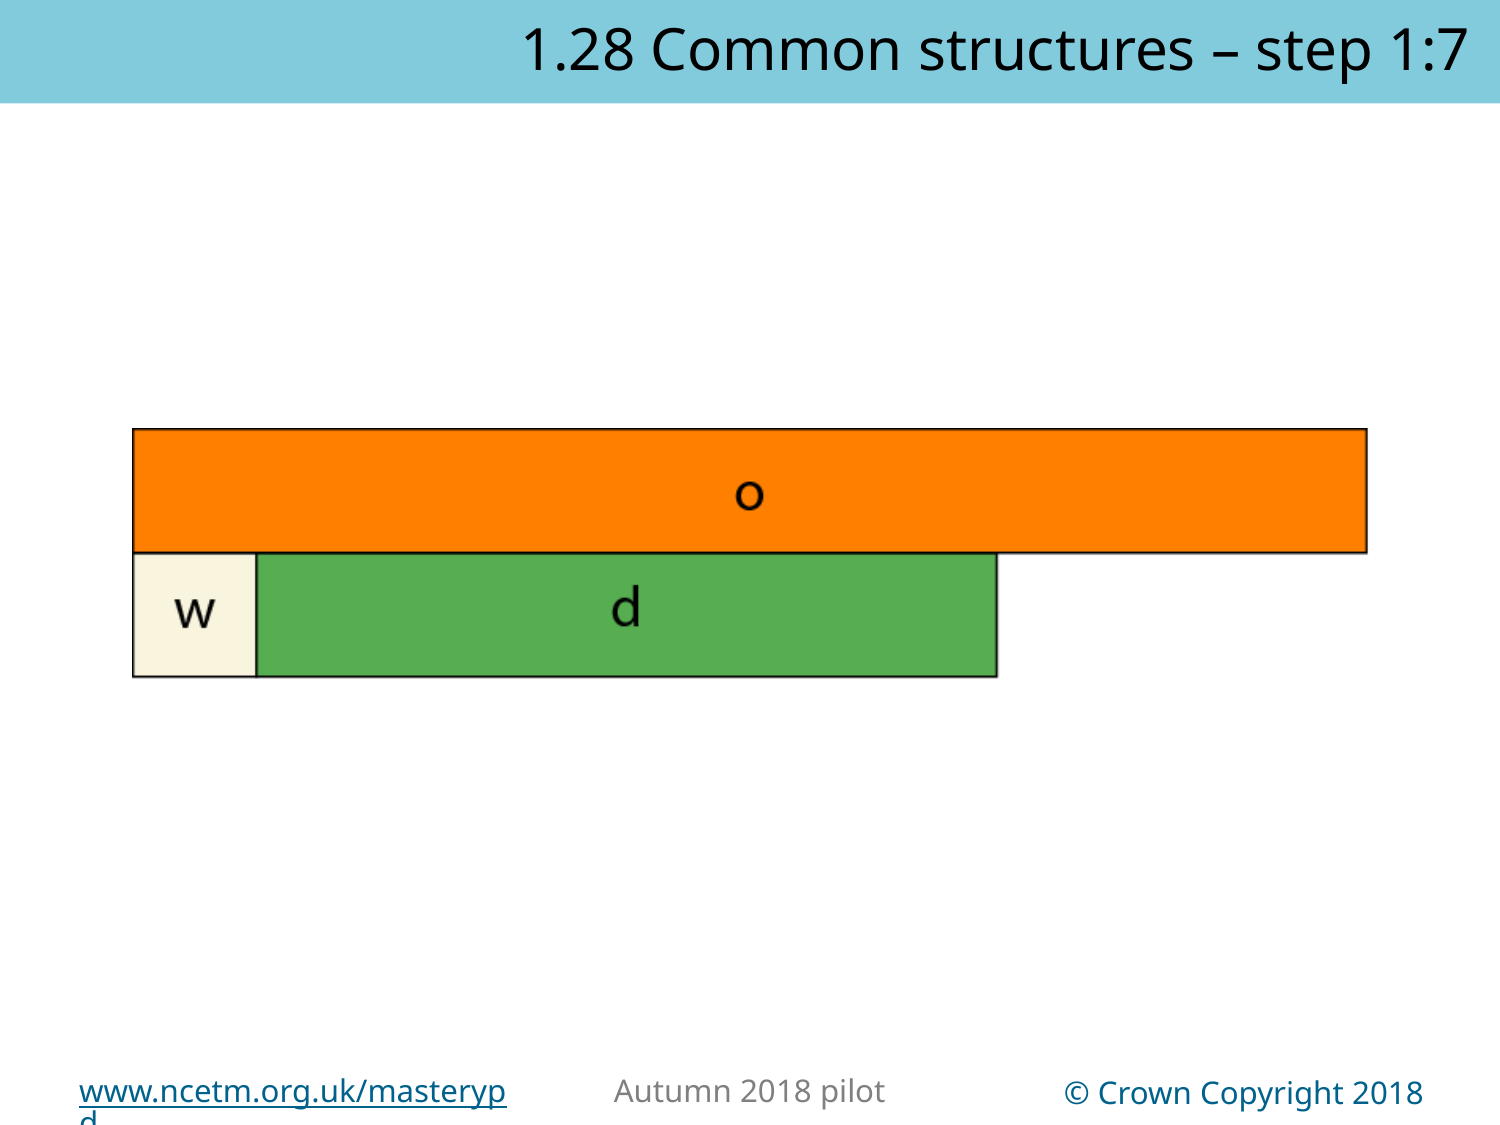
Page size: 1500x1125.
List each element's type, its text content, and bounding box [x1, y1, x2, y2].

picture [132, 428, 1430, 714]
list 1.28 Common structures – step 1:7 [0, 0, 1500, 104]
